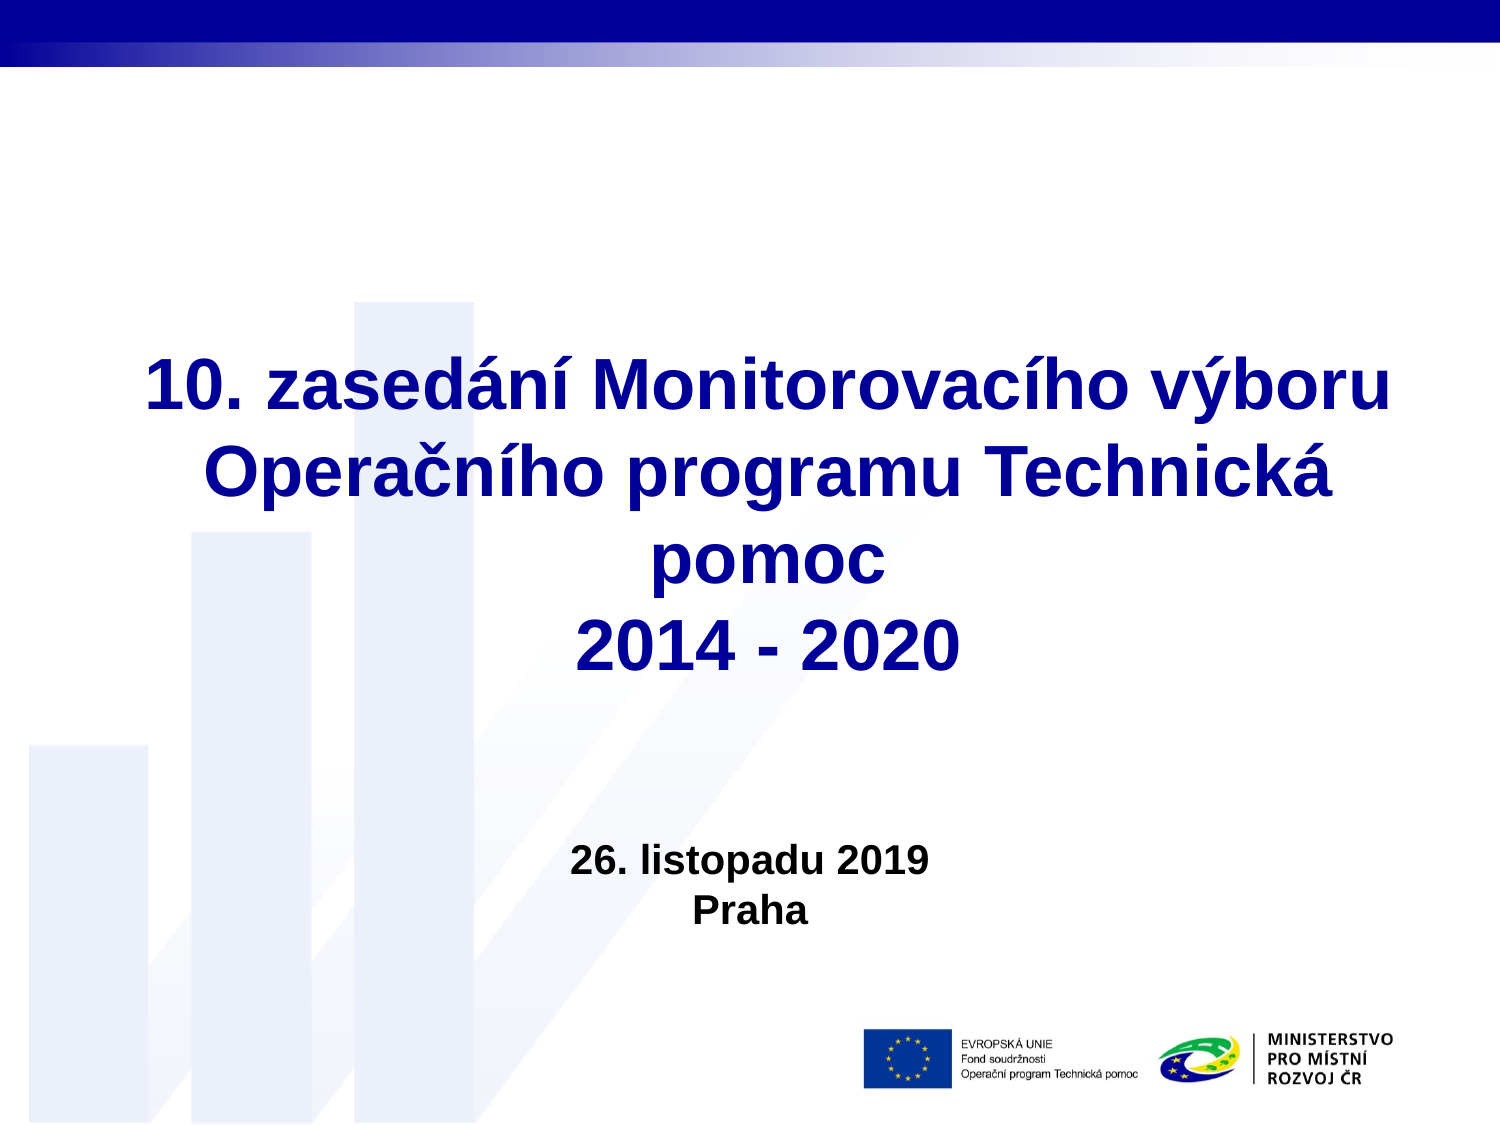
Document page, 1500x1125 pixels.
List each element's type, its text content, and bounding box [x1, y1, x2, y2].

picture [29, 302, 1412, 1125]
title 10. zasedání Monitorovacího výboru Operačního programu Technická pomoc 2014 - 2020 [112, 326, 1425, 693]
subtitle 26. listopadu 2019 Praha [112, 727, 1388, 941]
